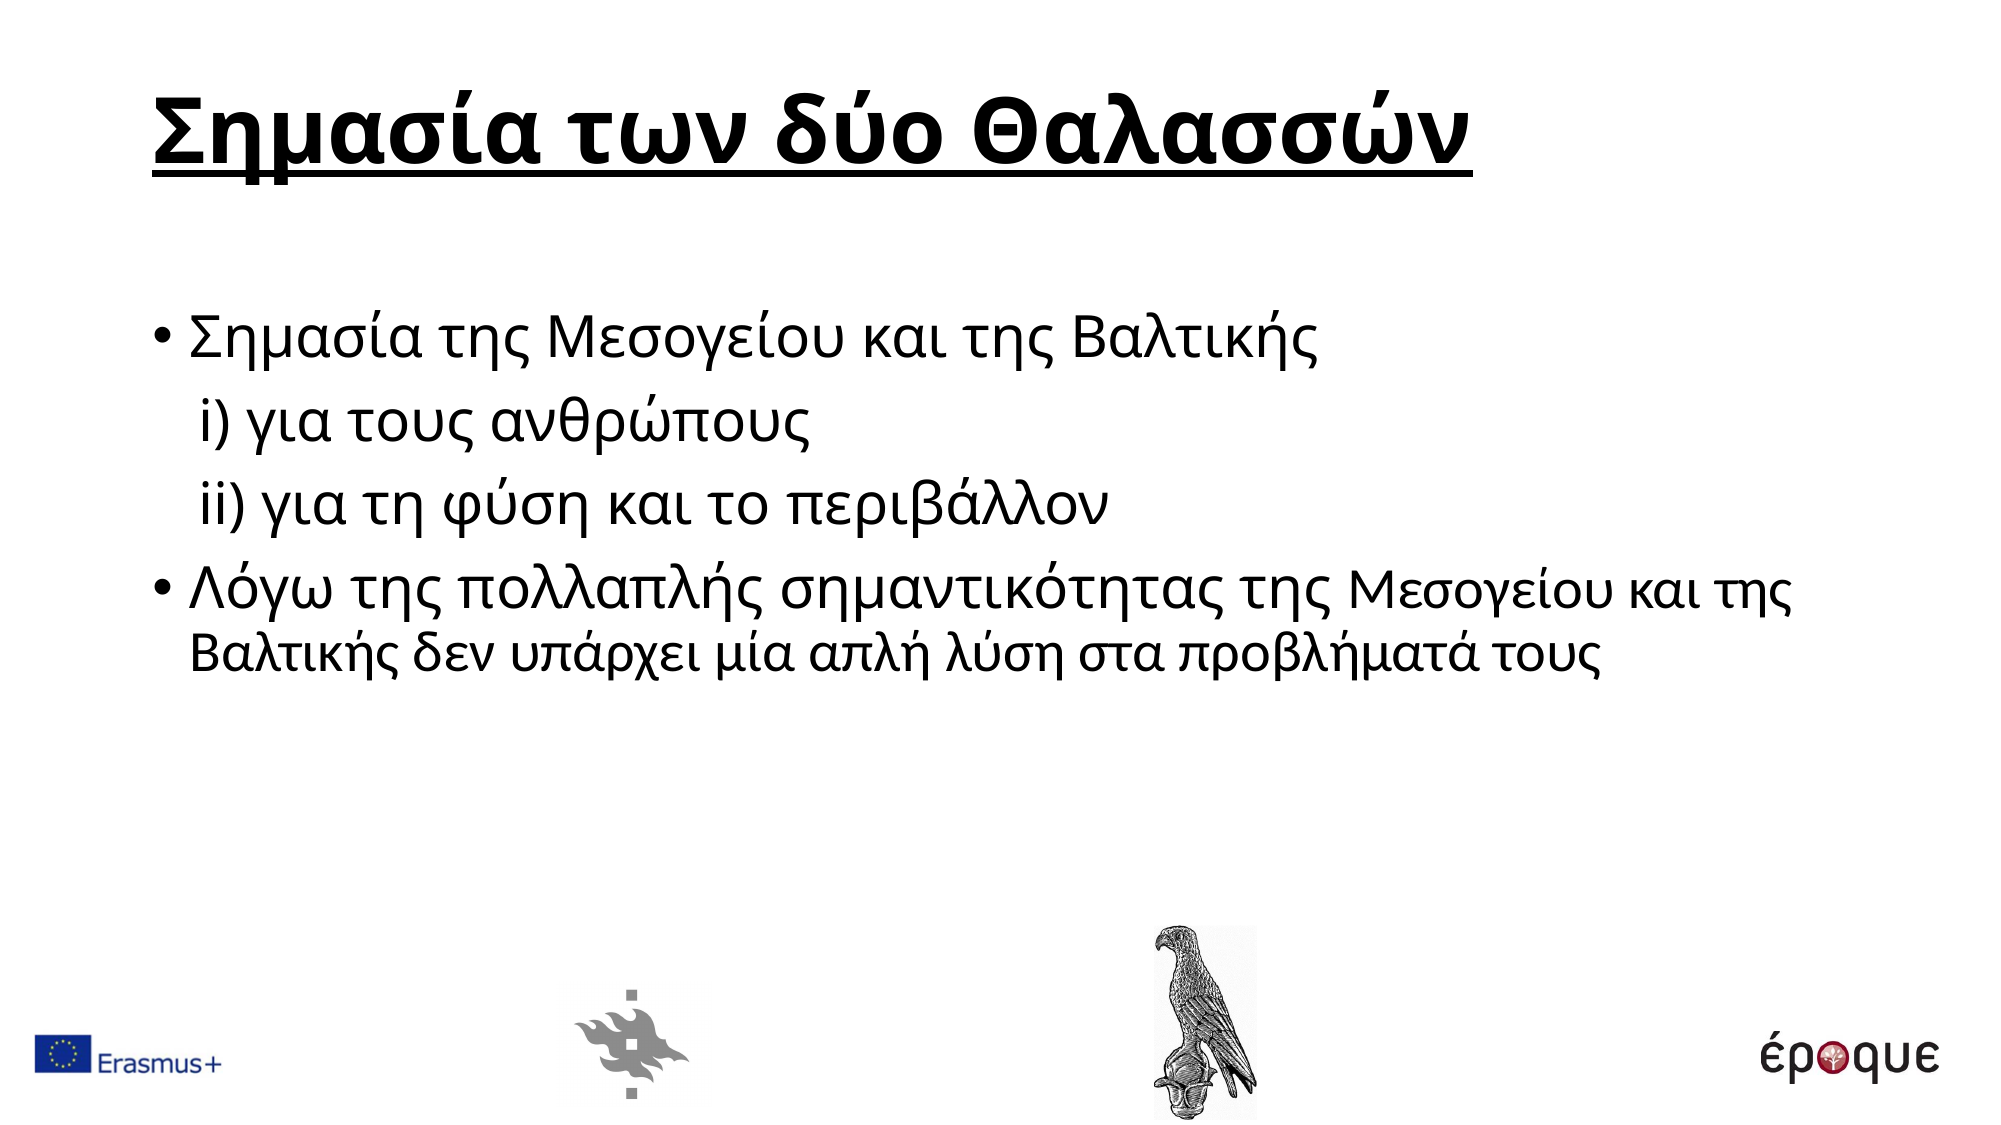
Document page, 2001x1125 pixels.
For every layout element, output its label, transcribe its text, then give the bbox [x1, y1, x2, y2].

picture [33, 1024, 223, 1084]
picture [1761, 1031, 1939, 1084]
list Σημασία της Μεσογείου και της Βαλτικής i) για τους ανθρώπους ii) για τη φύση και το περιβάλλον Λόγω της πολλαπλής σημαντικότητας της Μεσογείου και της Βαλτικής δεν υπάρχει μία απλή λύση στα προβλήματά τους [137, 299, 1863, 1014]
picture [1154, 925, 1258, 1120]
picture [556, 981, 712, 1107]
title Σημασία των δύο Θαλασσών [137, 59, 1863, 278]
